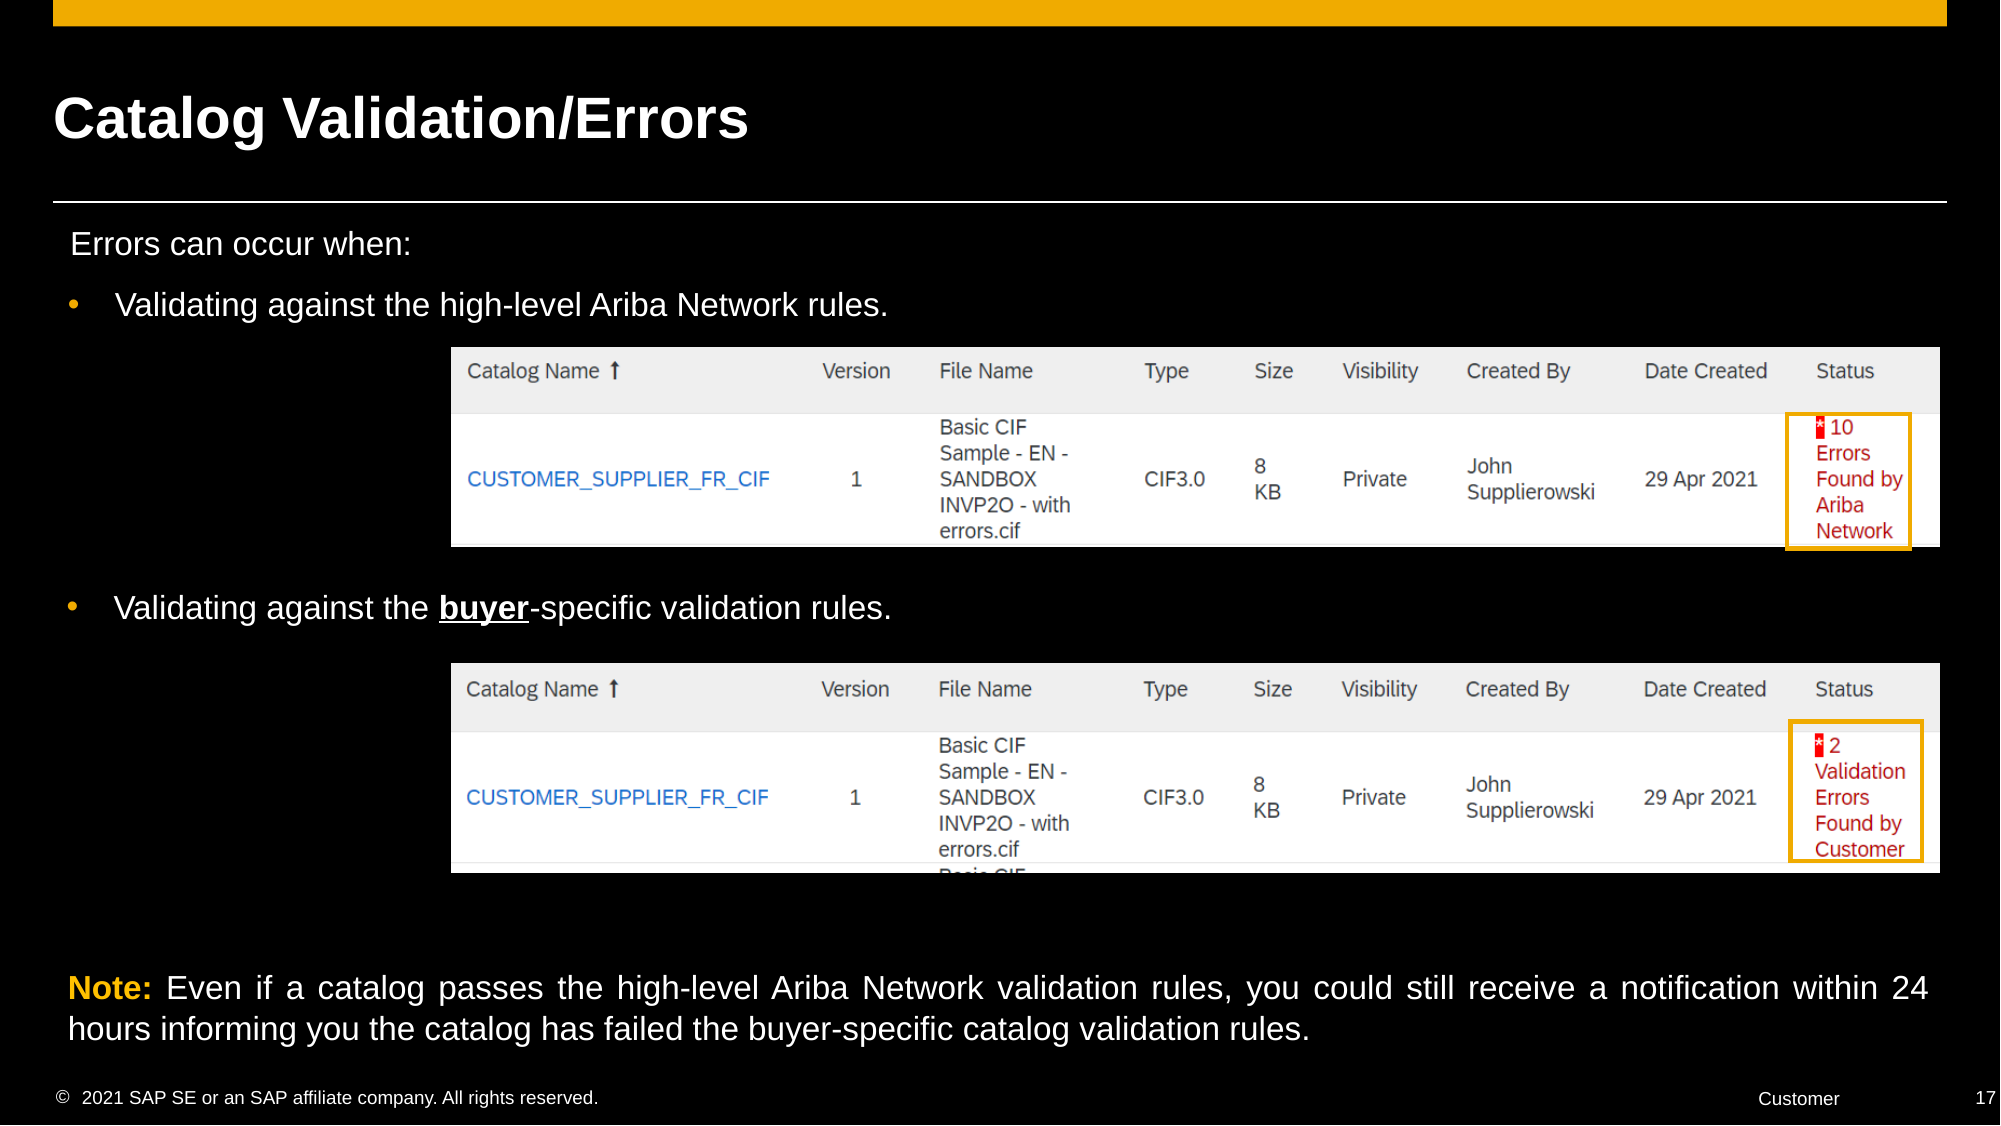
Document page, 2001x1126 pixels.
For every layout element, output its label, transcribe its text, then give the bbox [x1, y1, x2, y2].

text_box Note: Even if a catalog passes the high-level Ariba Network validation rules, you could still receive a notification within 24 hours informing you the catalog has failed the buyer-specific catalog validation rules. [53, 959, 1947, 1054]
text_box Errors can occur when: [55, 214, 428, 269]
picture [451, 346, 1941, 548]
title Catalog Validation/Errors [53, 53, 1947, 178]
text_box Validating against the buyer-specific validation rules. [51, 518, 1052, 634]
text_box Validating against the high-level Ariba Network rules. [53, 276, 1054, 331]
picture [451, 663, 1941, 874]
